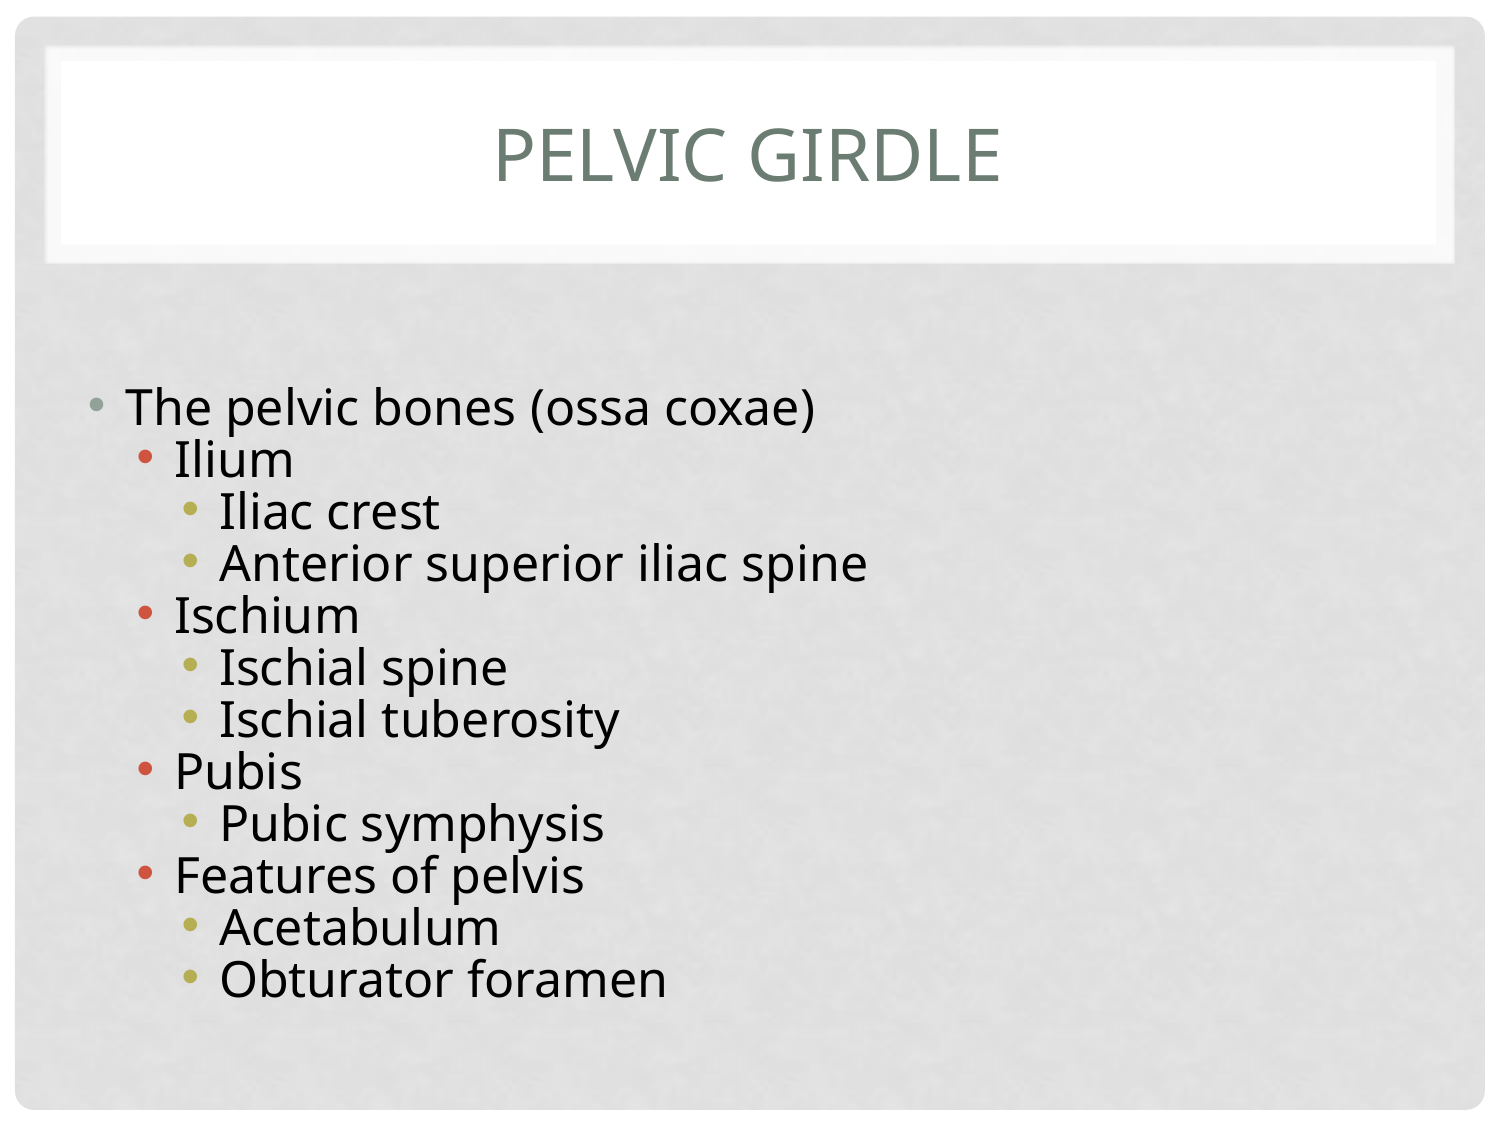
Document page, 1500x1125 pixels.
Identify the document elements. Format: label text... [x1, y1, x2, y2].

text_box The pelvic bones (ossa coxae) Ilium Iliac crest Anterior superior iliac spine Ischium Ischial spine Ischial tuberosity Pubis Pubic symphysis Features of pelvis Acetabulum Obturator foramen [54, 384, 1468, 1075]
title Pelvic girdle [69, 66, 1425, 238]
